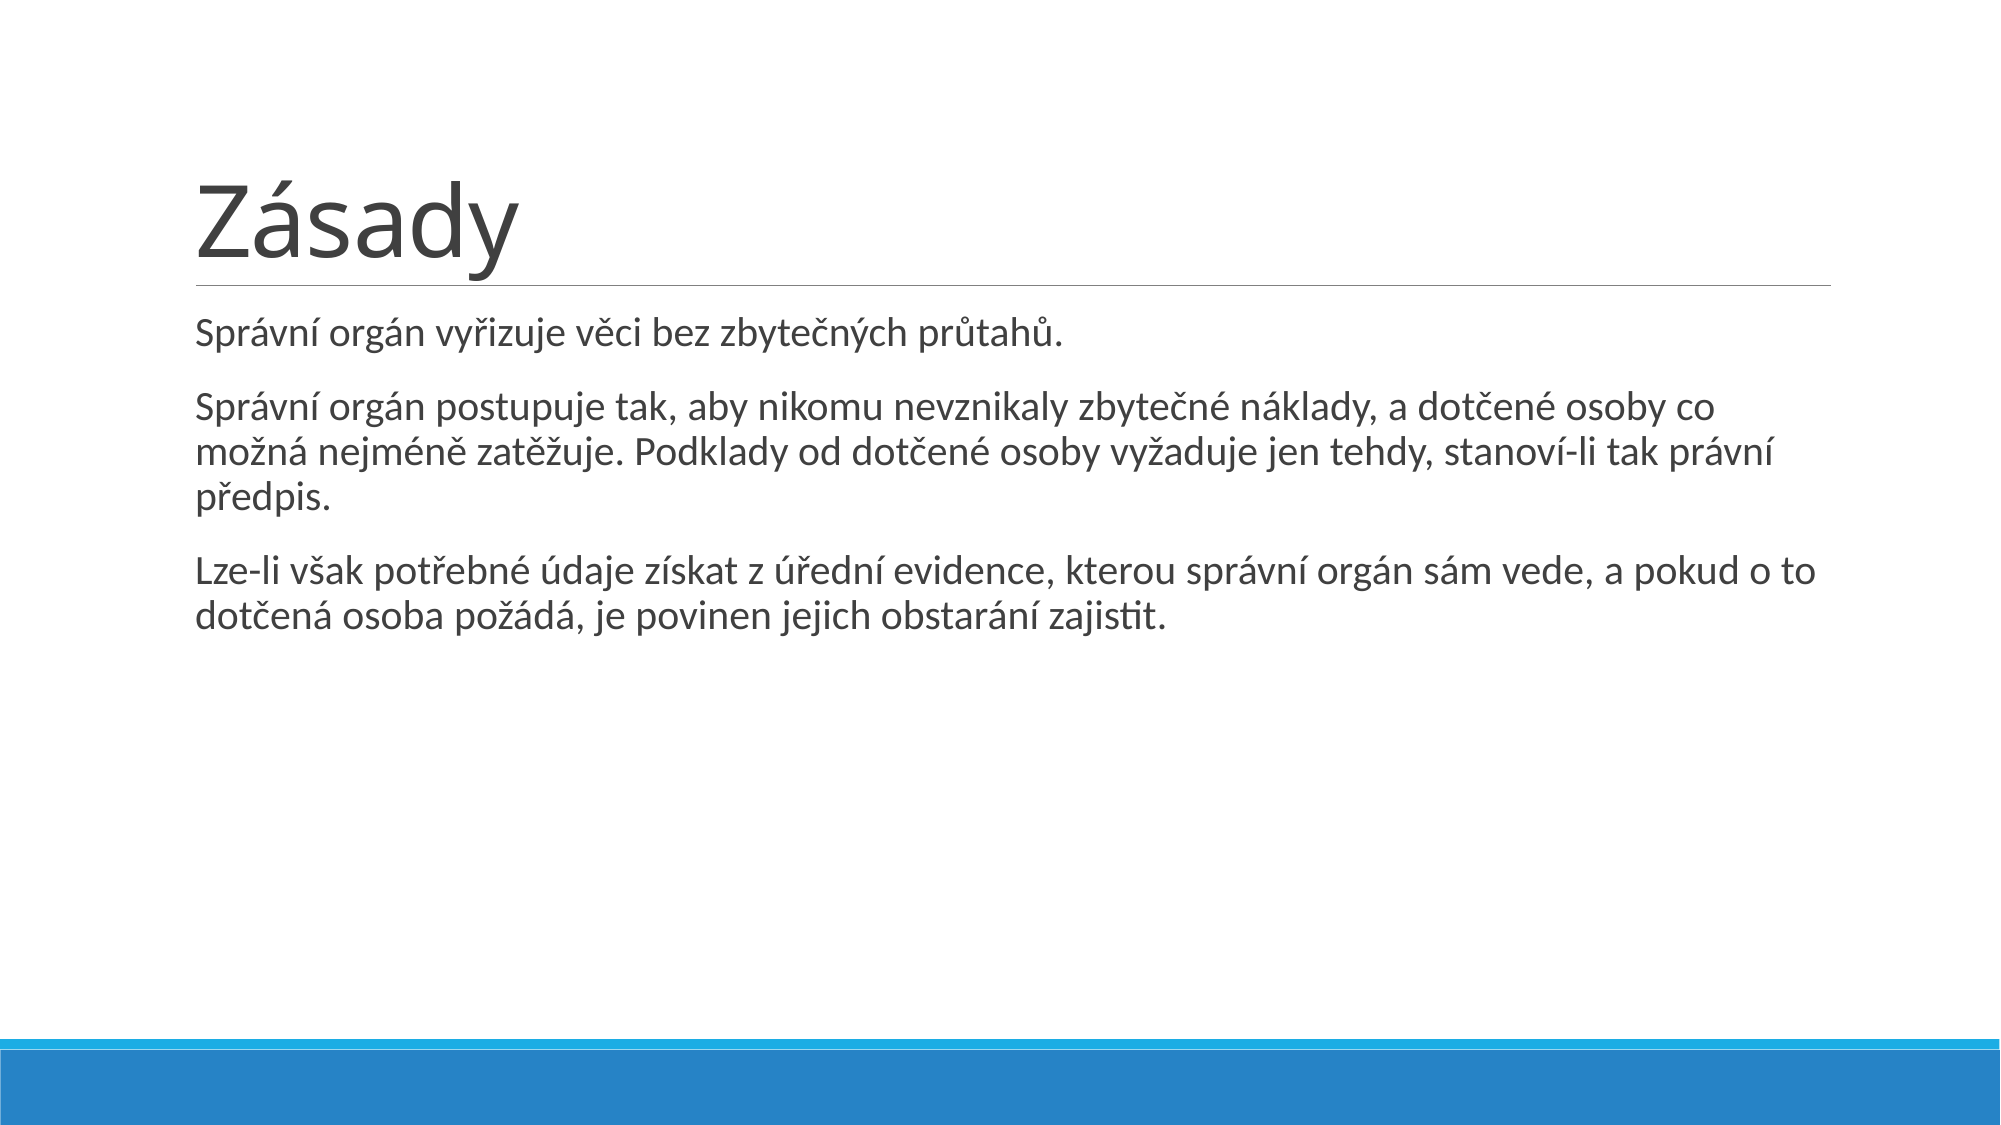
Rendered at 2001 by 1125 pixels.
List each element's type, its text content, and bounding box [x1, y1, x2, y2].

title Zásady [180, 47, 1830, 285]
list Správní orgán vyřizuje věci bez zbytečných průtahů. Správní orgán postupuje tak, aby nikomu nevznikaly zbytečné náklady, a dotčené osoby co možná nejméně zatěžuje. Podklady od dotčené osoby vyžaduje jen tehdy, stanoví-li tak právní předpis. Lze-li však potřebné údaje získat z úřední evidence, kterou správní orgán sám vede, a pokud o to dotčená osoba požádá, je povinen jejich obstarání zajistit. [180, 302, 1830, 963]
